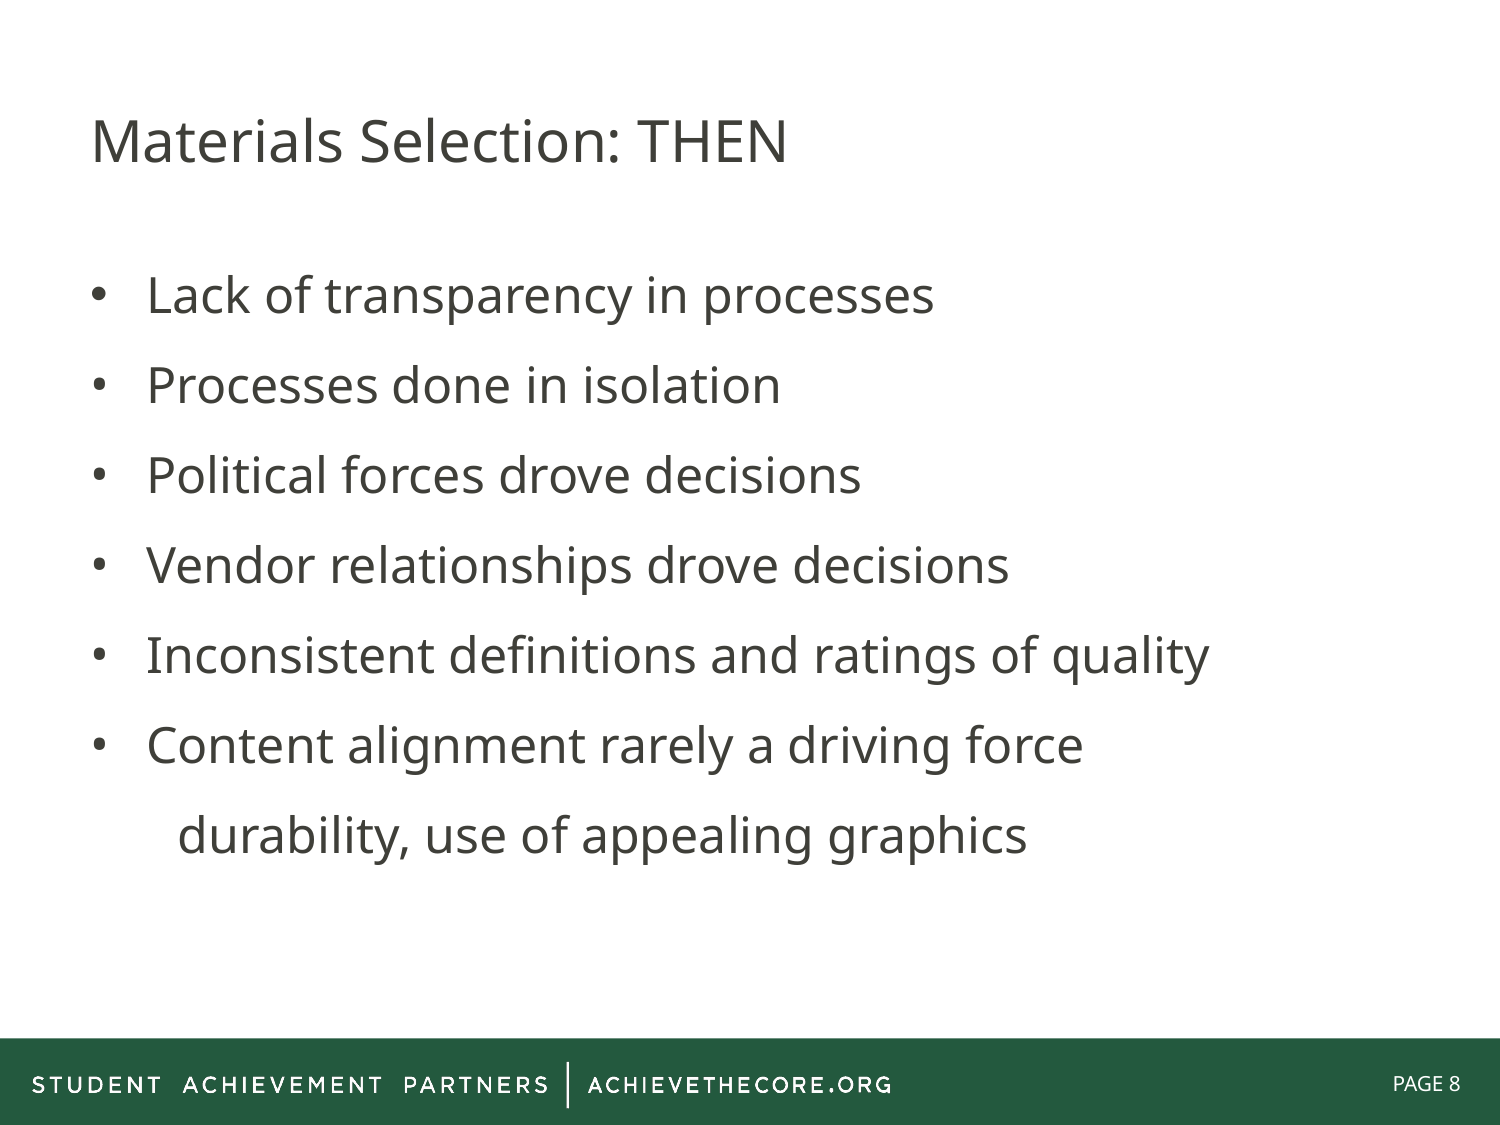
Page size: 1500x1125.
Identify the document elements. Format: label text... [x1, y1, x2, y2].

picture [12, 1055, 911, 1112]
text_box Lack of transparency in processes Processes done in isolation Political forces drove decisions Vendor relationships drove decisions Inconsistent definitions and ratings of quality Content alignment rarely a driving force durability, use of appealing graphics [75, 225, 1373, 900]
title Materials Selection: THEN [75, 45, 1425, 233]
